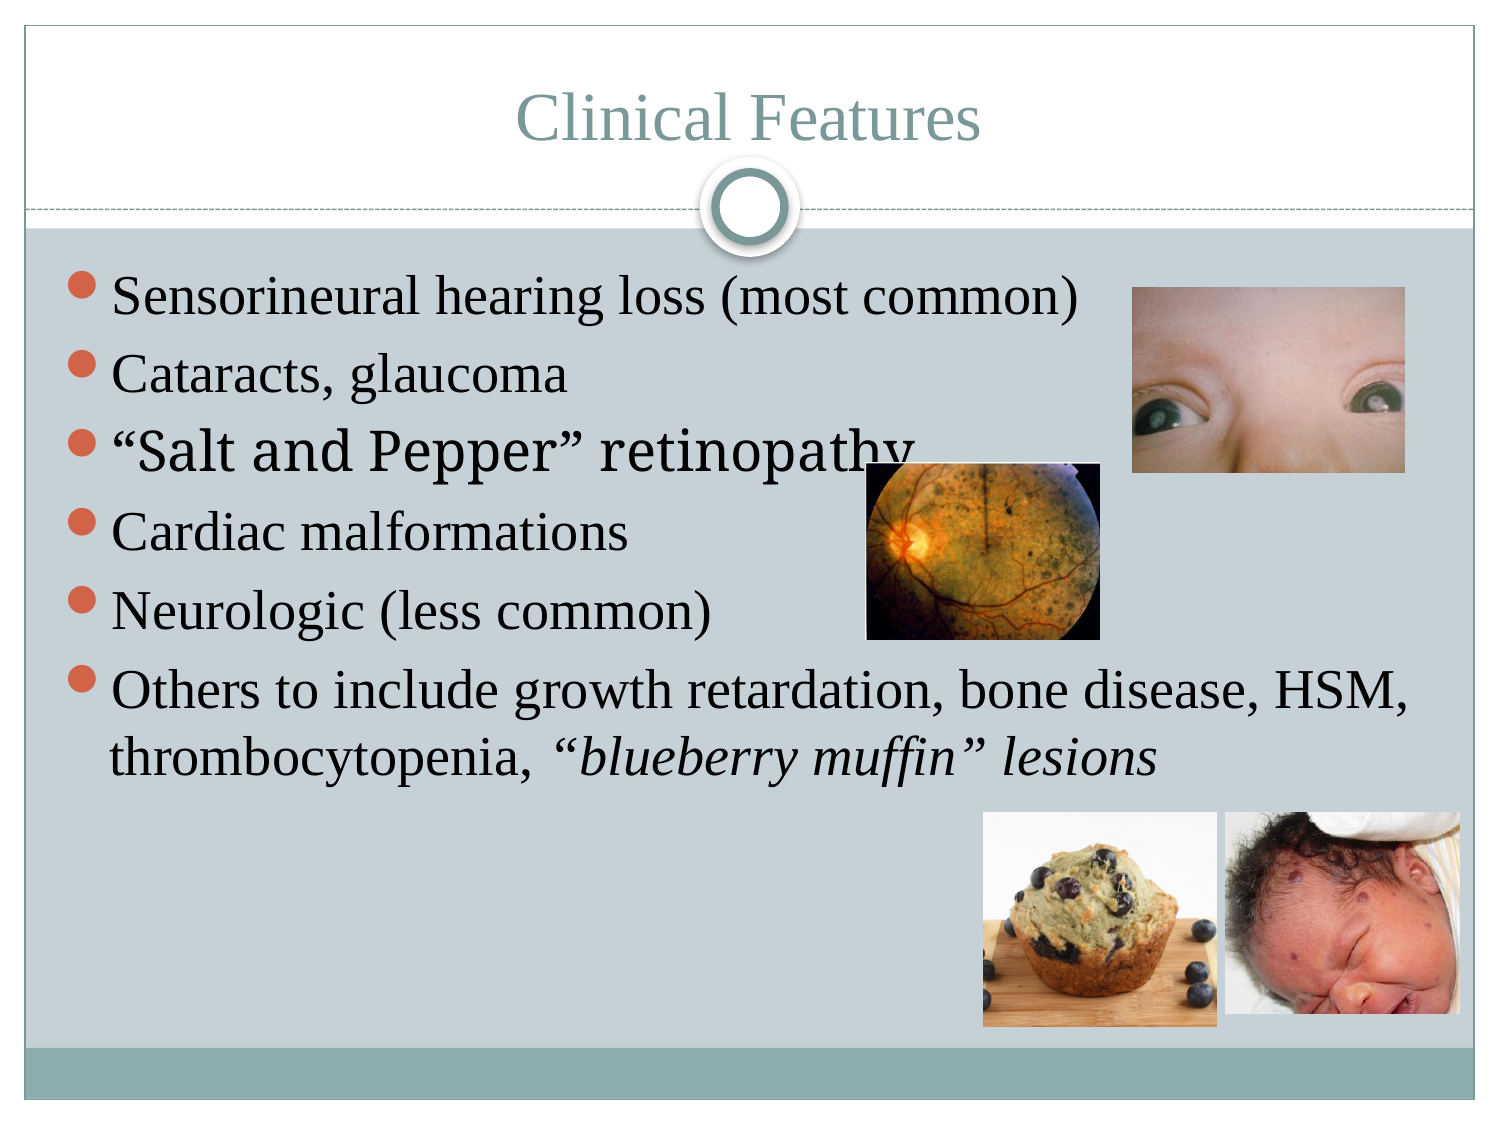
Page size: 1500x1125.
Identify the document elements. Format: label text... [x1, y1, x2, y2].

picture [865, 462, 1101, 640]
picture [983, 812, 1217, 1027]
title Clinical Features [49, 37, 1450, 162]
picture [1132, 287, 1405, 474]
list Sensorineural hearing loss (most common) Cataracts, glaucoma “Salt and Pepper” retinopathy Cardiac malformations Neurologic (less common) Others to include growth retardation, bone disease, HSM, thrombocytopenia, “blueberry muffin” lesions [49, 250, 1445, 1001]
picture [1225, 812, 1460, 1014]
